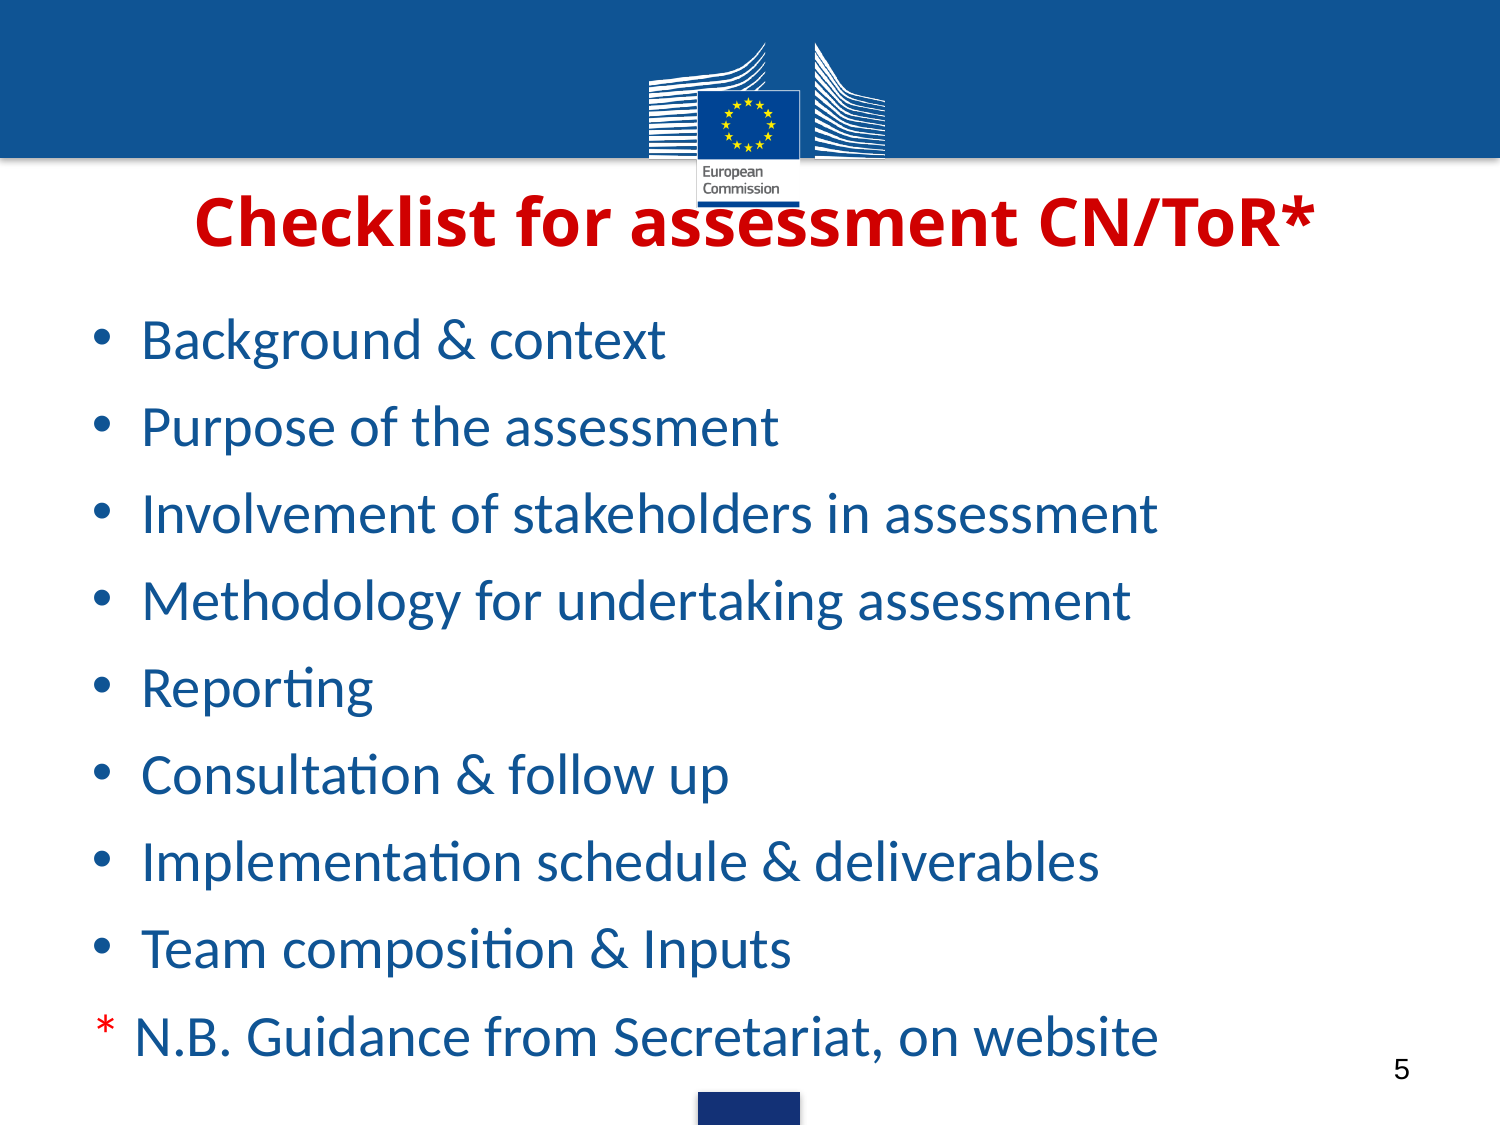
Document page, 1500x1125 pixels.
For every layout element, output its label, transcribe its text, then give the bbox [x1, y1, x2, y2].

slide_number 5 [1074, 1042, 1426, 1103]
picture [649, 42, 885, 160]
list Background & context Purpose of the assessment Involvement of stakeholders in assessment Methodology for undertaking assessment Reporting Consultation & follow up Implementation schedule & deliverables Team composition & Inputs * N.B. Guidance from Secretariat, on website [76, 278, 1477, 1083]
title Checklist for assessment CN/ToR* [46, 160, 1465, 279]
footer [512, 1042, 988, 1103]
